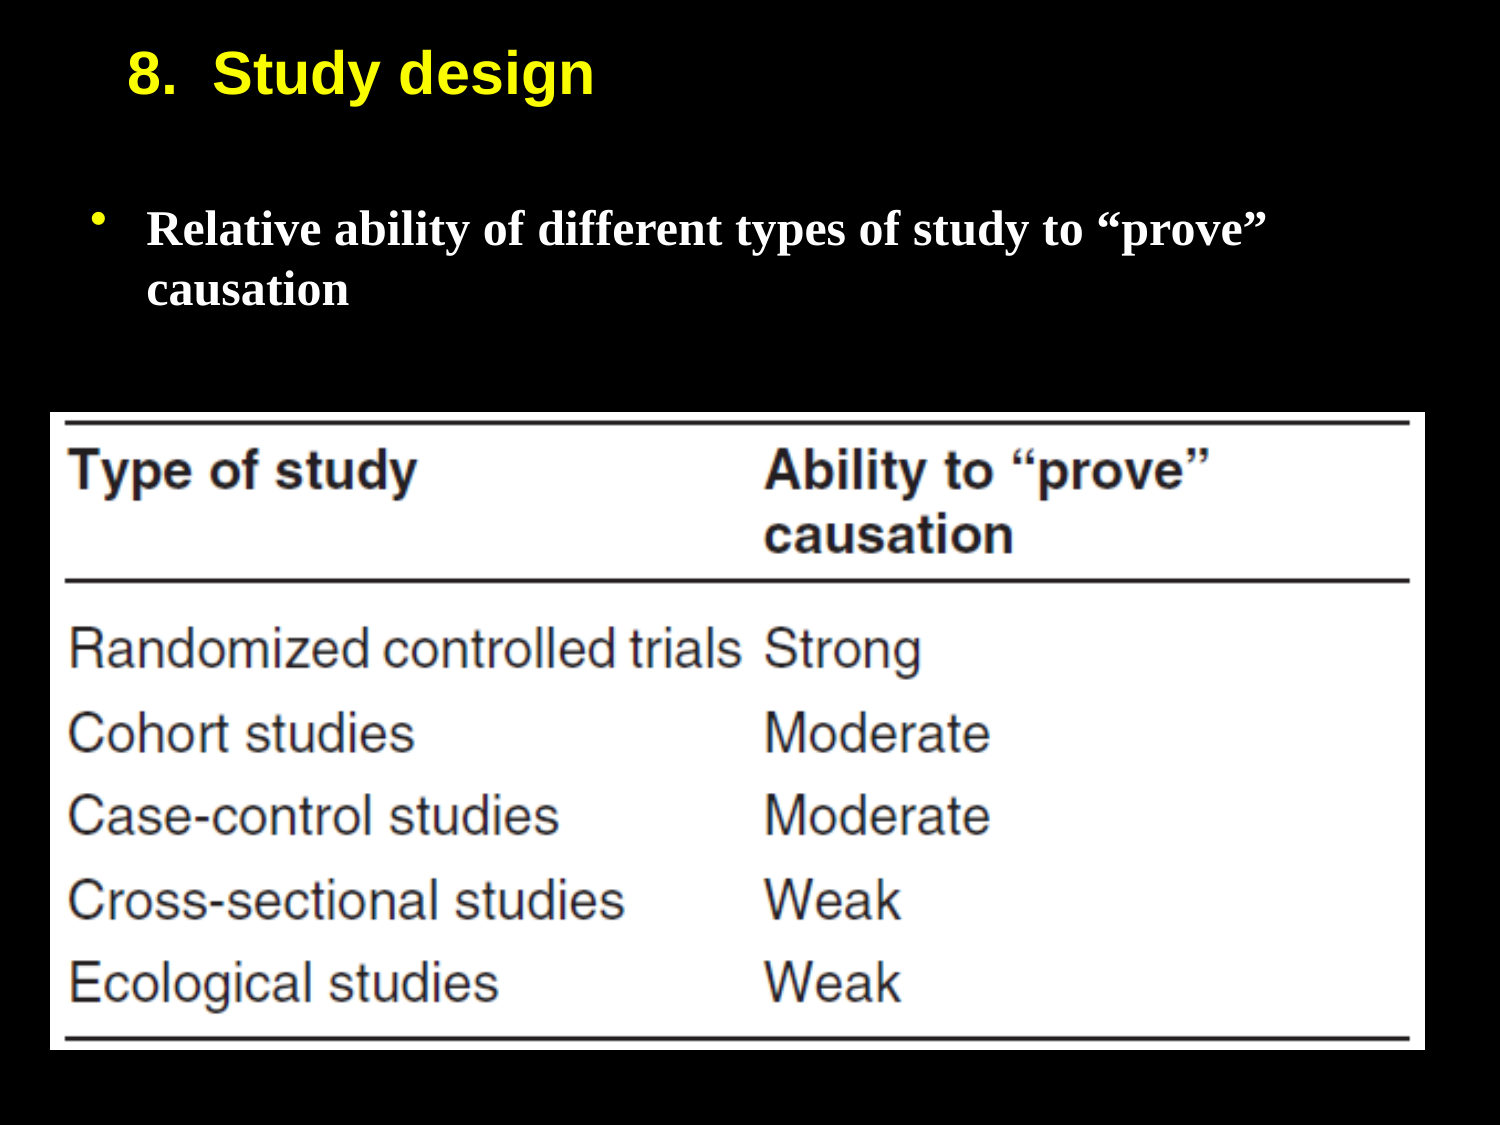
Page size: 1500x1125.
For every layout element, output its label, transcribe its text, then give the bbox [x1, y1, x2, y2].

title 8. Study design [112, 24, 1388, 187]
picture [49, 412, 1426, 1051]
list Relative ability of different types of study to “prove” causation [74, 187, 1388, 410]
